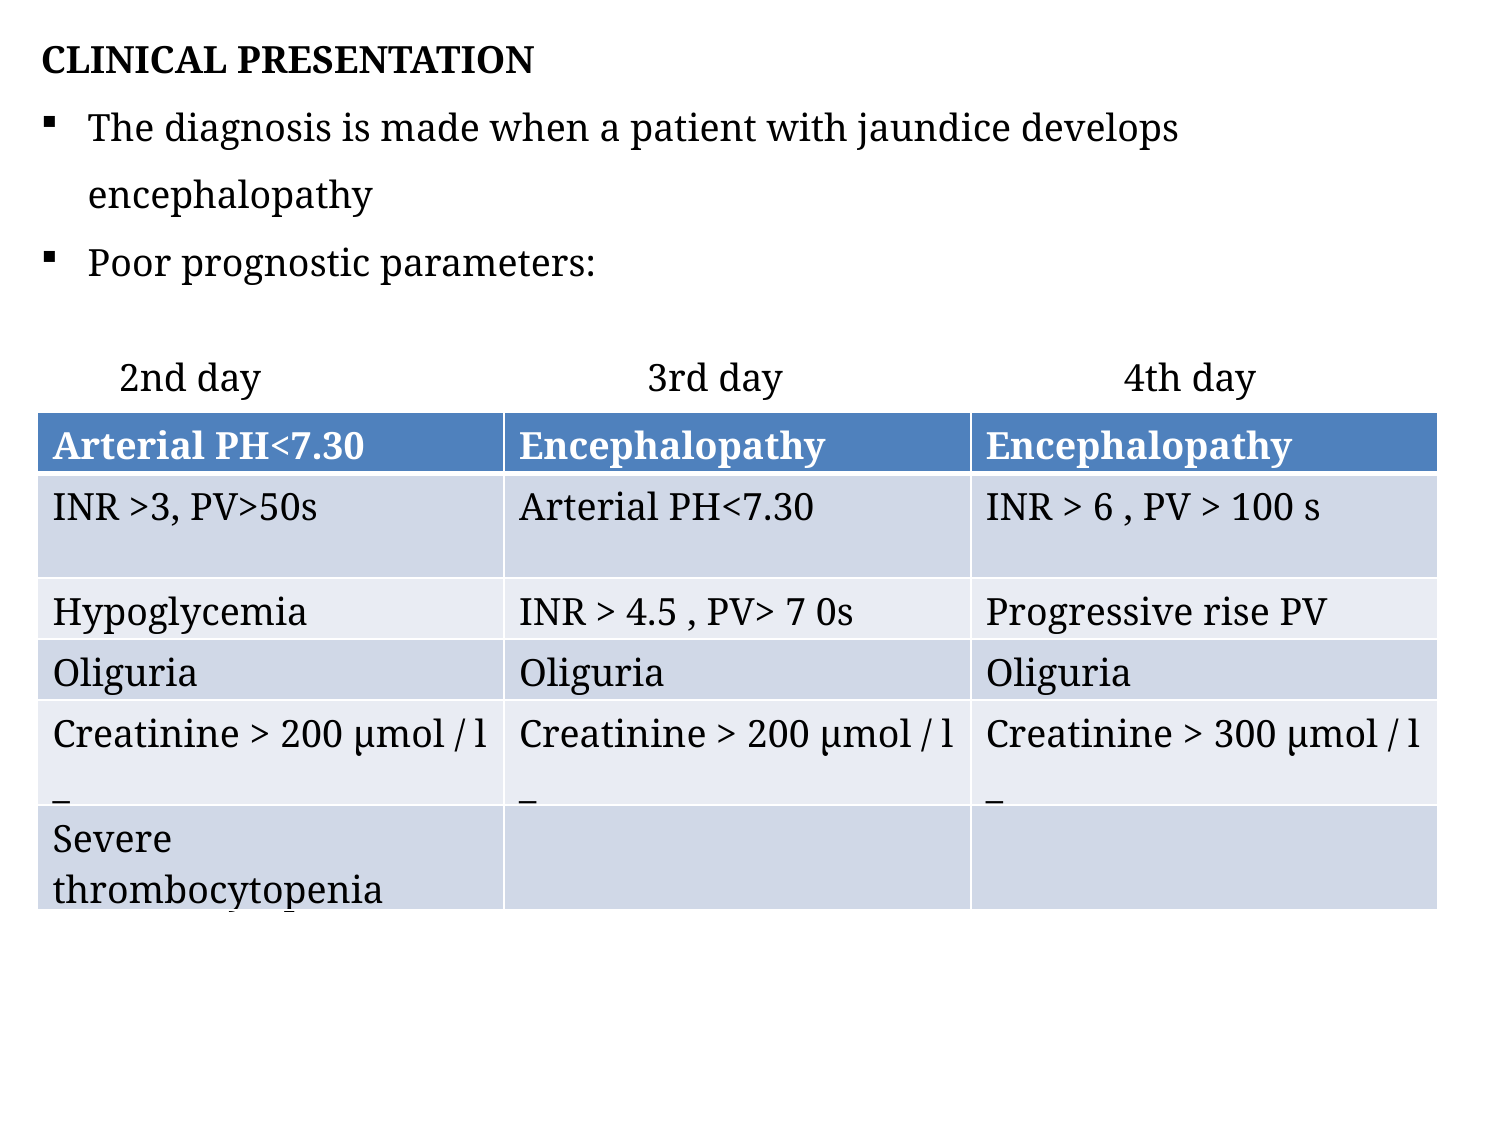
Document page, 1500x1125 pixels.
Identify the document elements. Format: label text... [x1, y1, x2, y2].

table_cell [505, 806, 970, 909]
table_cell INR > 4.5 , PV> 7 0s [505, 579, 970, 638]
table_cell Progressive rise PV [972, 579, 1437, 638]
table_cell Oliguria [972, 640, 1437, 699]
table_cell Creatinine > 300 μmol / l _ [972, 701, 1437, 804]
table_cell Creatinine > 200 μmol / l _ [38, 701, 503, 804]
table_cell [972, 806, 1437, 909]
text_box CLINICAL PRESENTATION The diagnosis is made when a patient with jaundice develops encephalopathy Poor prognostic parameters: [26, 6, 1401, 291]
table_cell INR > 6 , PV > 100 s [972, 476, 1437, 577]
text_box 3rd day [632, 346, 798, 407]
text_box 4th day [1109, 346, 1271, 407]
text_box 2nd day [103, 346, 276, 407]
table_cell Creatinine > 200 μmol / l _ [505, 701, 970, 804]
table_cell Severe thrombocytopenia [38, 806, 503, 909]
table_cell Oliguria [505, 640, 970, 699]
table_cell Arterial PH<7.30 [505, 476, 970, 577]
table_header Encephalopathy [505, 413, 970, 471]
table_cell Hypoglycemia [38, 579, 503, 638]
table_header Arterial PH<7.30 [38, 413, 503, 471]
table_cell Oliguria [38, 640, 503, 699]
table_cell INR >3, PV>50s [38, 476, 503, 577]
table_header Encephalopathy [972, 413, 1437, 471]
